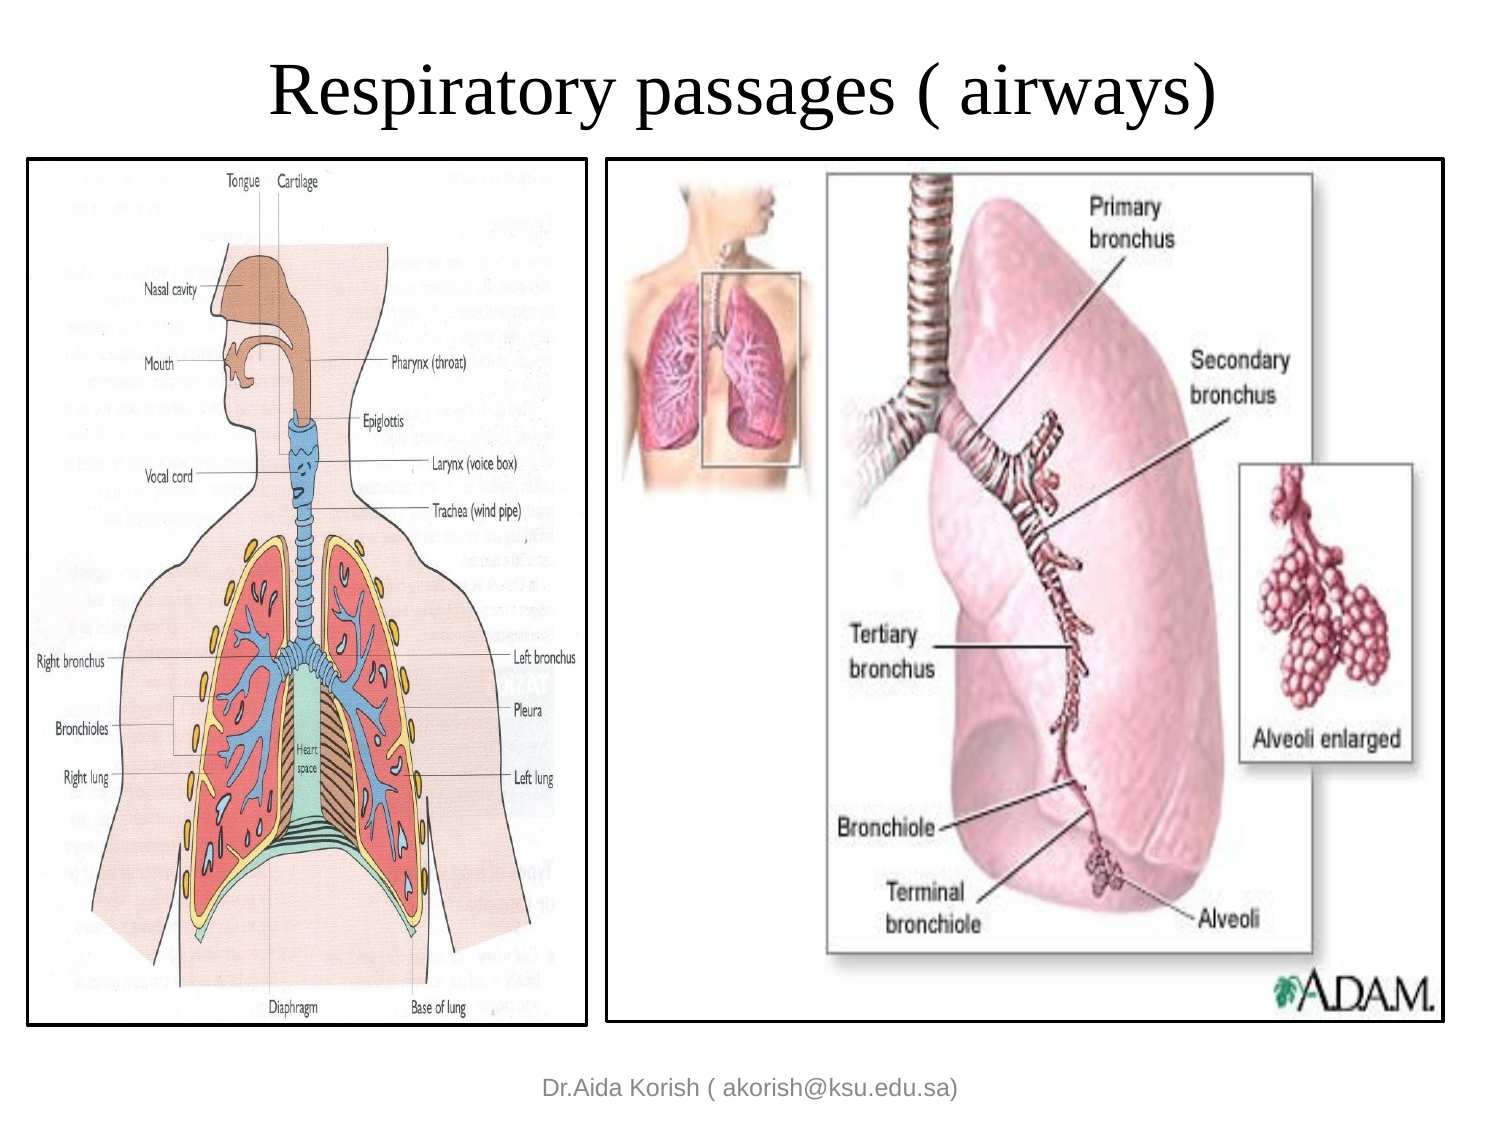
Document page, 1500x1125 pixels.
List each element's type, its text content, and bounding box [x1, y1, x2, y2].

text_box [27, 159, 587, 1025]
text_box [606, 159, 1443, 1022]
title Respiratory passages ( airways) [266, 39, 1223, 227]
footer Dr.Aida Korish ( akorish@ksu.edu.sa) [539, 1074, 962, 1125]
